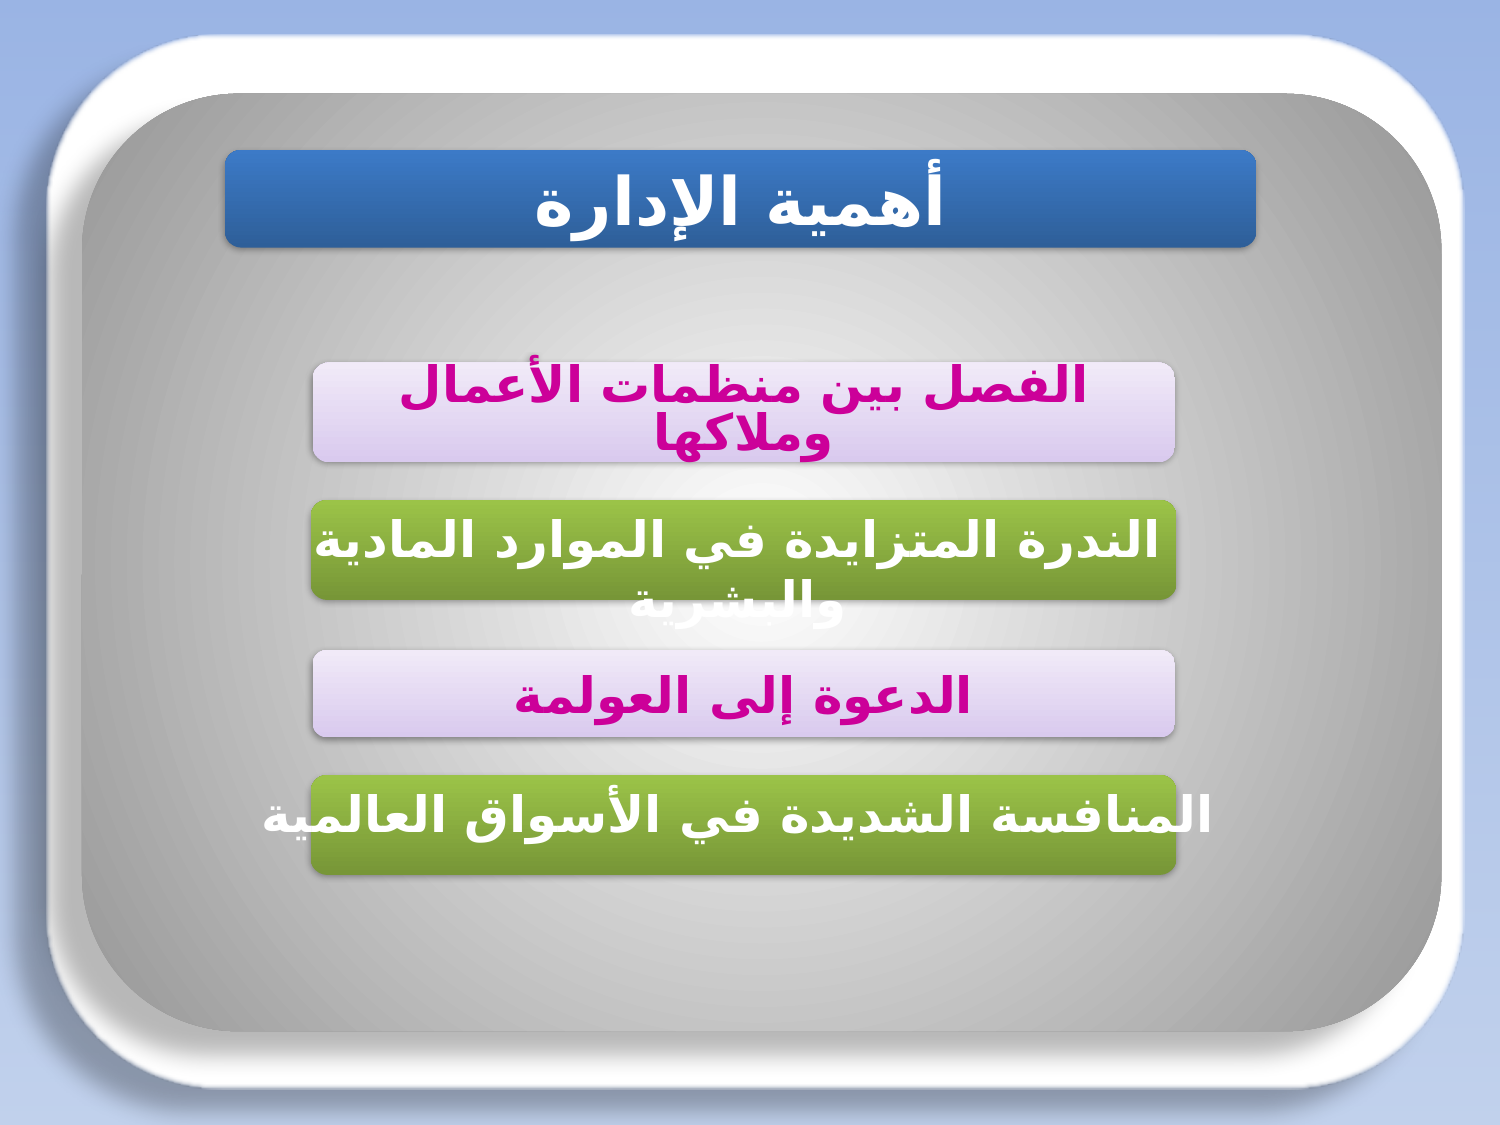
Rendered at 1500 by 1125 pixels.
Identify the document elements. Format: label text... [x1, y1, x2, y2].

text_box [49, 34, 1468, 1089]
text_box الفصل بين منظمات الأعمال وملاكها [311, 361, 1176, 464]
text_box [0, 0, 1500, 1125]
text_box الدعوة إلى العولمة [311, 649, 1176, 739]
footer اعداد / أ. غادة الرشيد [512, 1042, 988, 1103]
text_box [237, 774, 1238, 876]
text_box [237, 499, 1238, 601]
text_box [79, 91, 1444, 1034]
text_box أهمية الإدارة [224, 149, 1257, 248]
